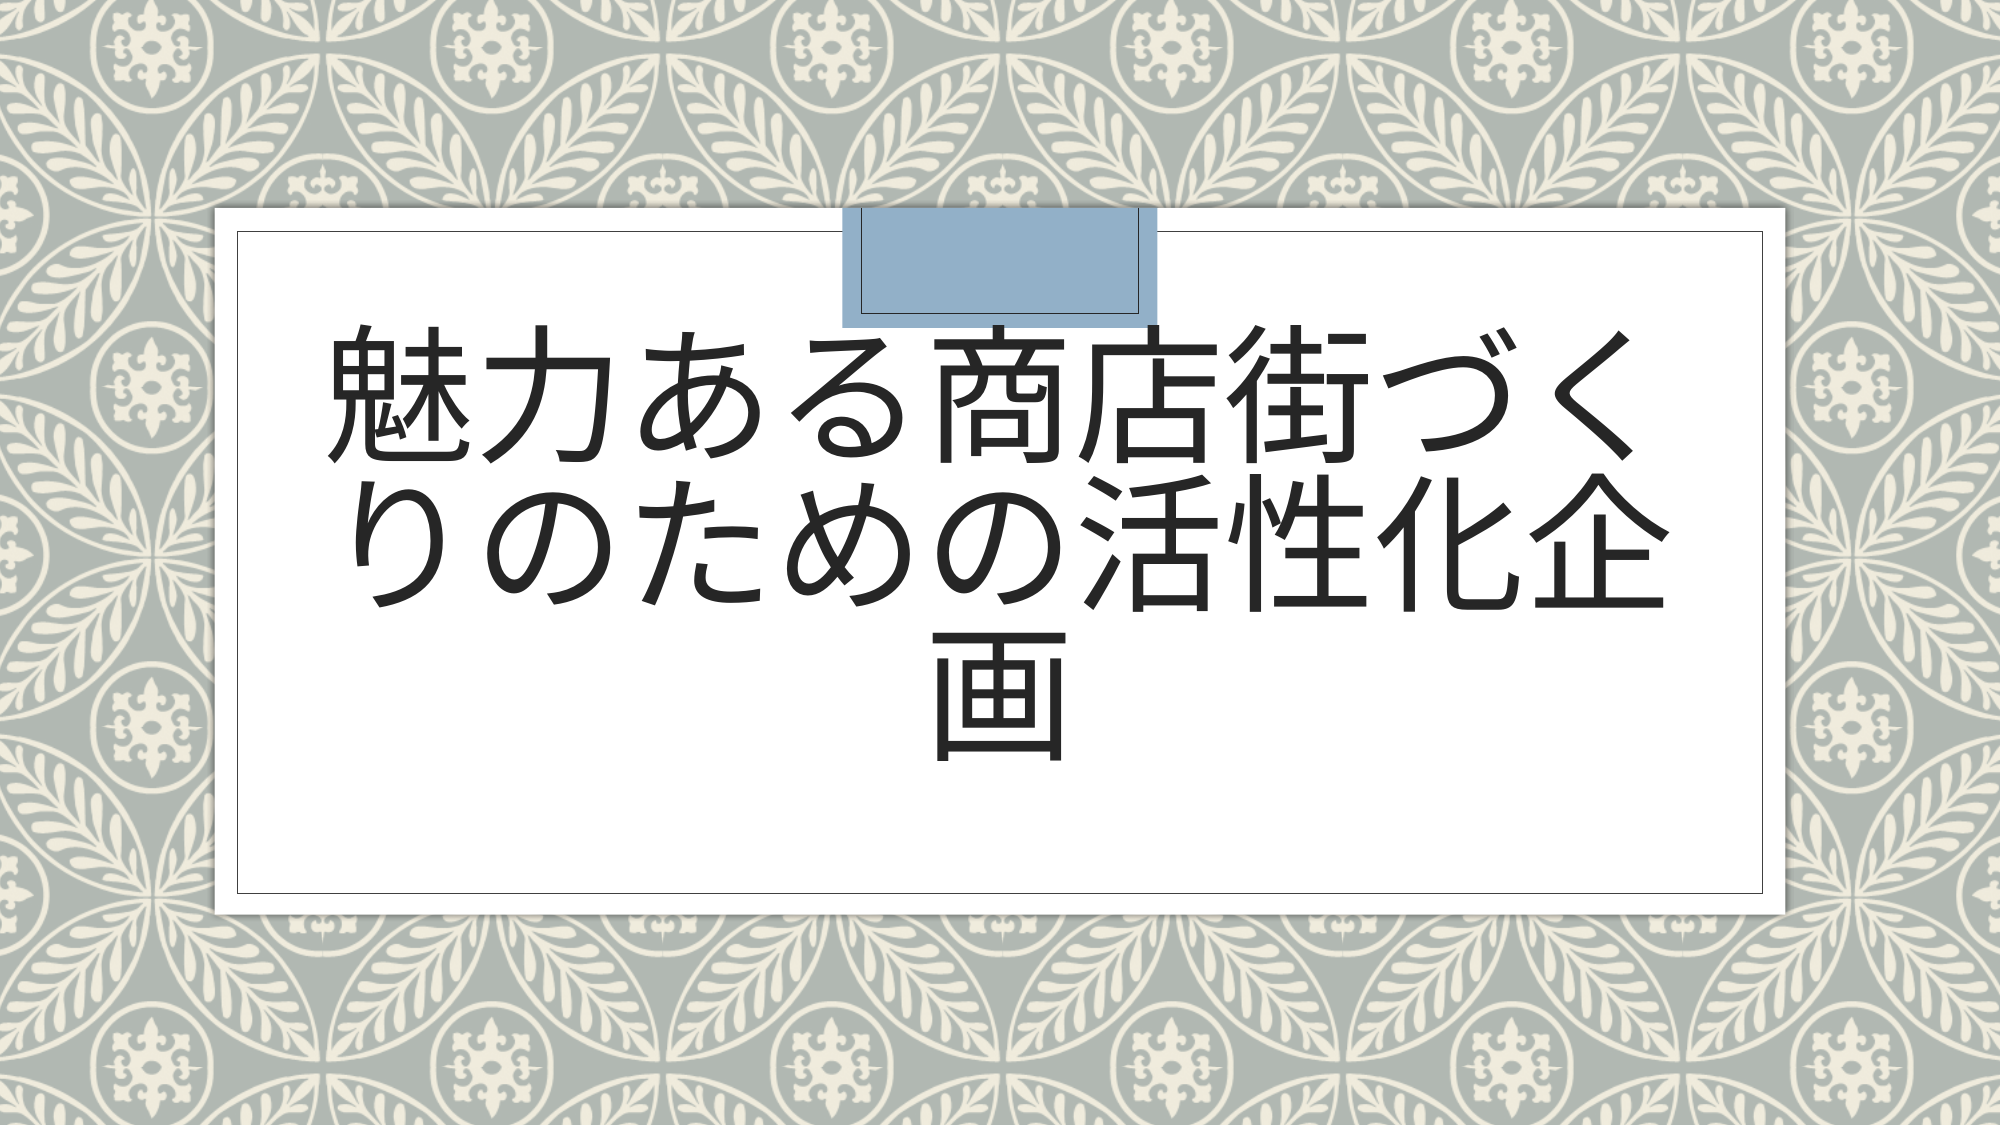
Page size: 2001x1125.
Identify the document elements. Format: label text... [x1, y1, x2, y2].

title 魅力ある商店街づくりのための活性化企画 [256, 343, 1744, 769]
